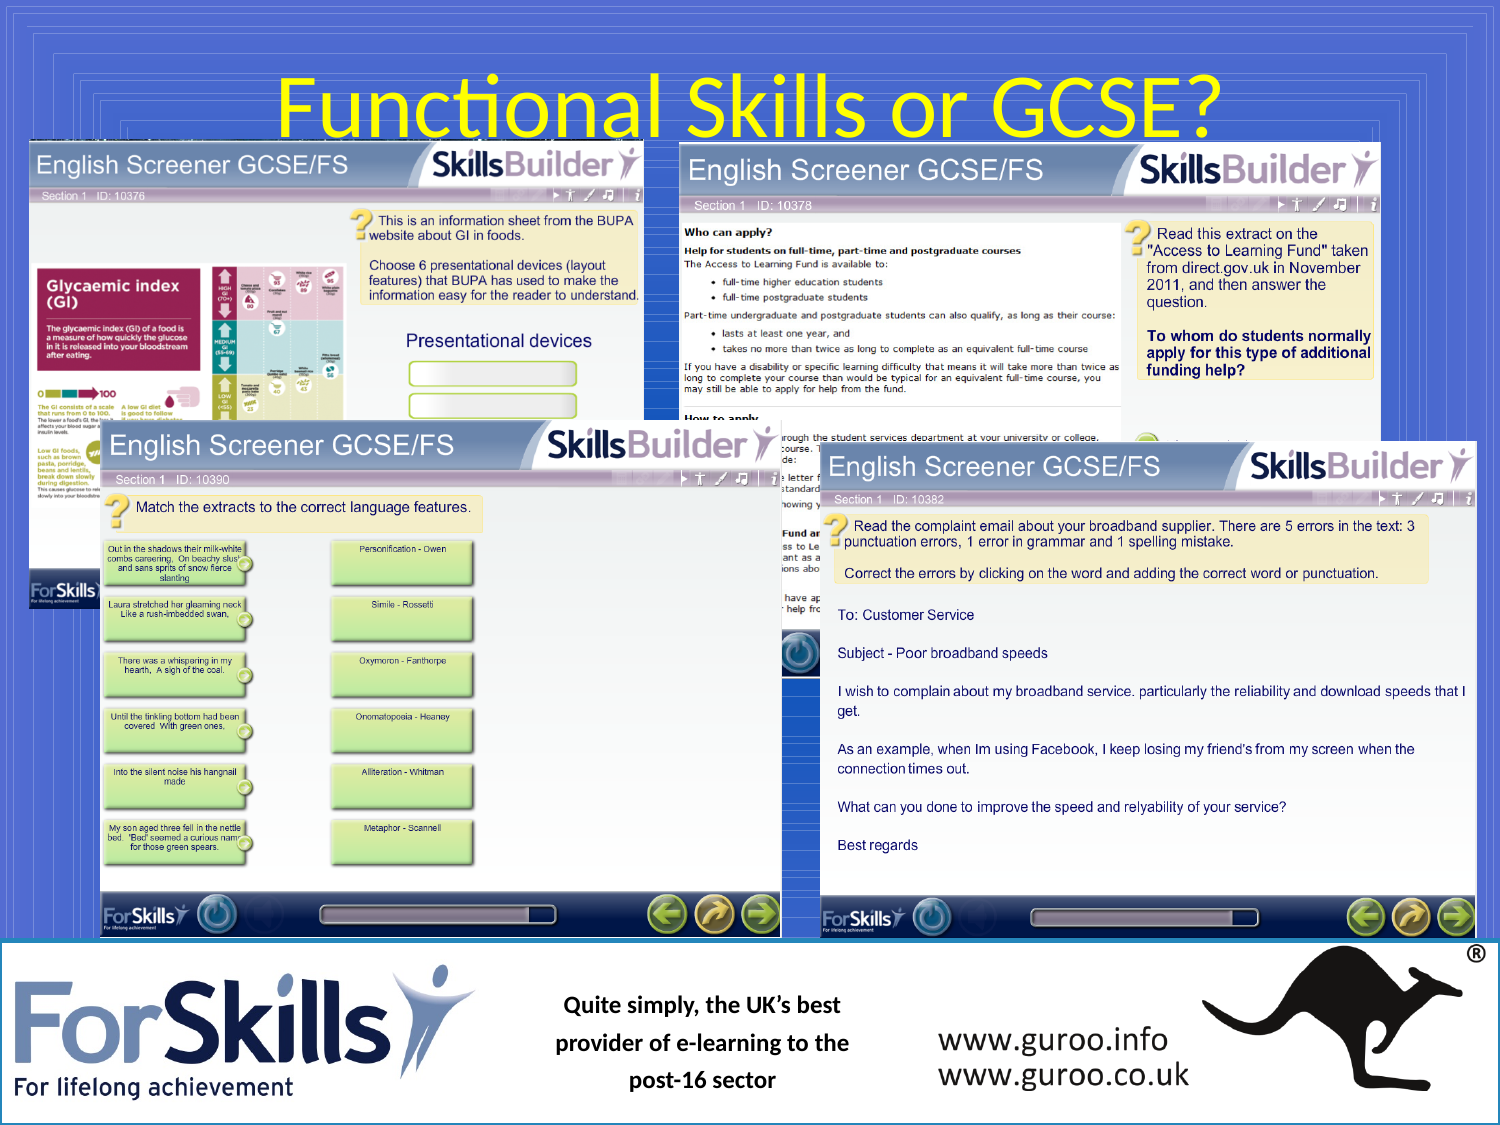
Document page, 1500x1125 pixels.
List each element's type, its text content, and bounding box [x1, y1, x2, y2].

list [678, 142, 1381, 680]
picture [938, 943, 1486, 1091]
picture [820, 440, 1477, 938]
title Functional Skills or GCSE? [76, 7, 1427, 195]
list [29, 139, 644, 609]
picture [100, 420, 783, 938]
picture [10, 959, 479, 1103]
